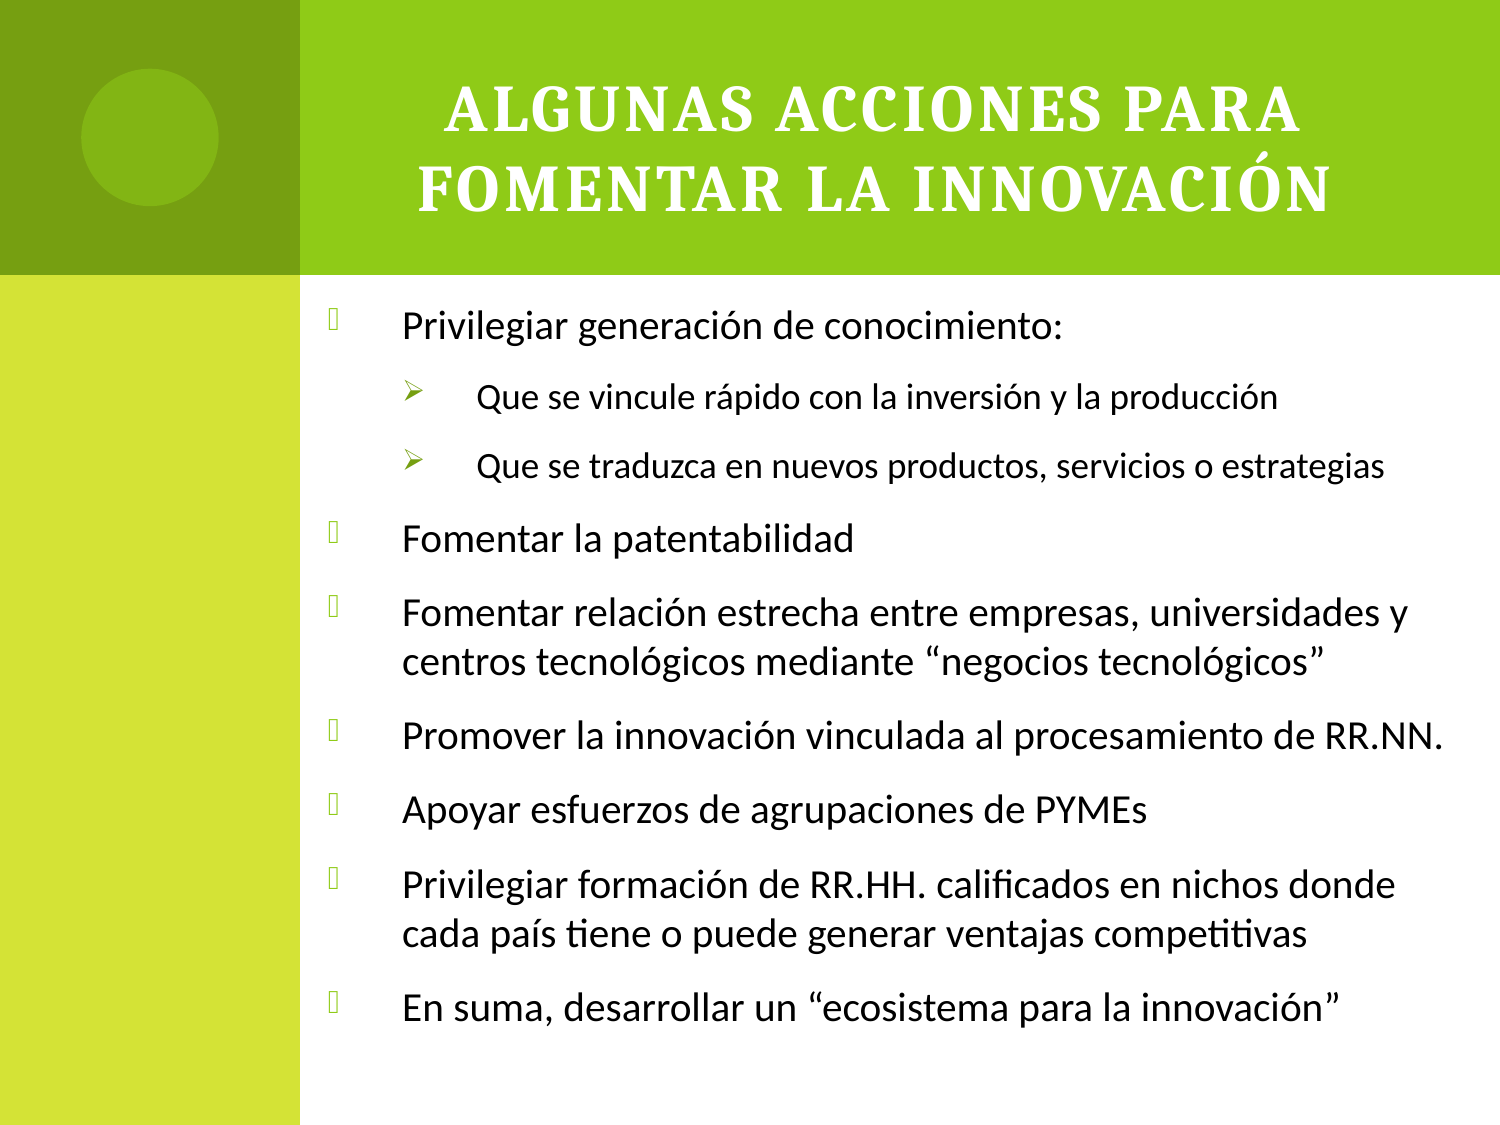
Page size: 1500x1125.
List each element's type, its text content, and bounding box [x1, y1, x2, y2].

list Privilegiar generación de conocimiento: Que se vincule rápido con la inversión y la producción Que se traduzca en nuevos productos, servicios o estrategias Fomentar la patentabilidad Fomentar relación estrecha entre empresas, universidades y centros tecnológicos mediante “negocios tecnológicos” Promover la innovación vinculada al procesamiento de RR.NN. Apoyar esfuerzos de agrupaciones de PYMEs Privilegiar formación de RR.HH. calificados en nichos donde cada país tiene o puede generar ventajas competitivas En suma, desarrollar un “ecosistema para la innovación” [312, 290, 1471, 1083]
title Algunas acciones para fomentar la innovación [324, 45, 1425, 244]
